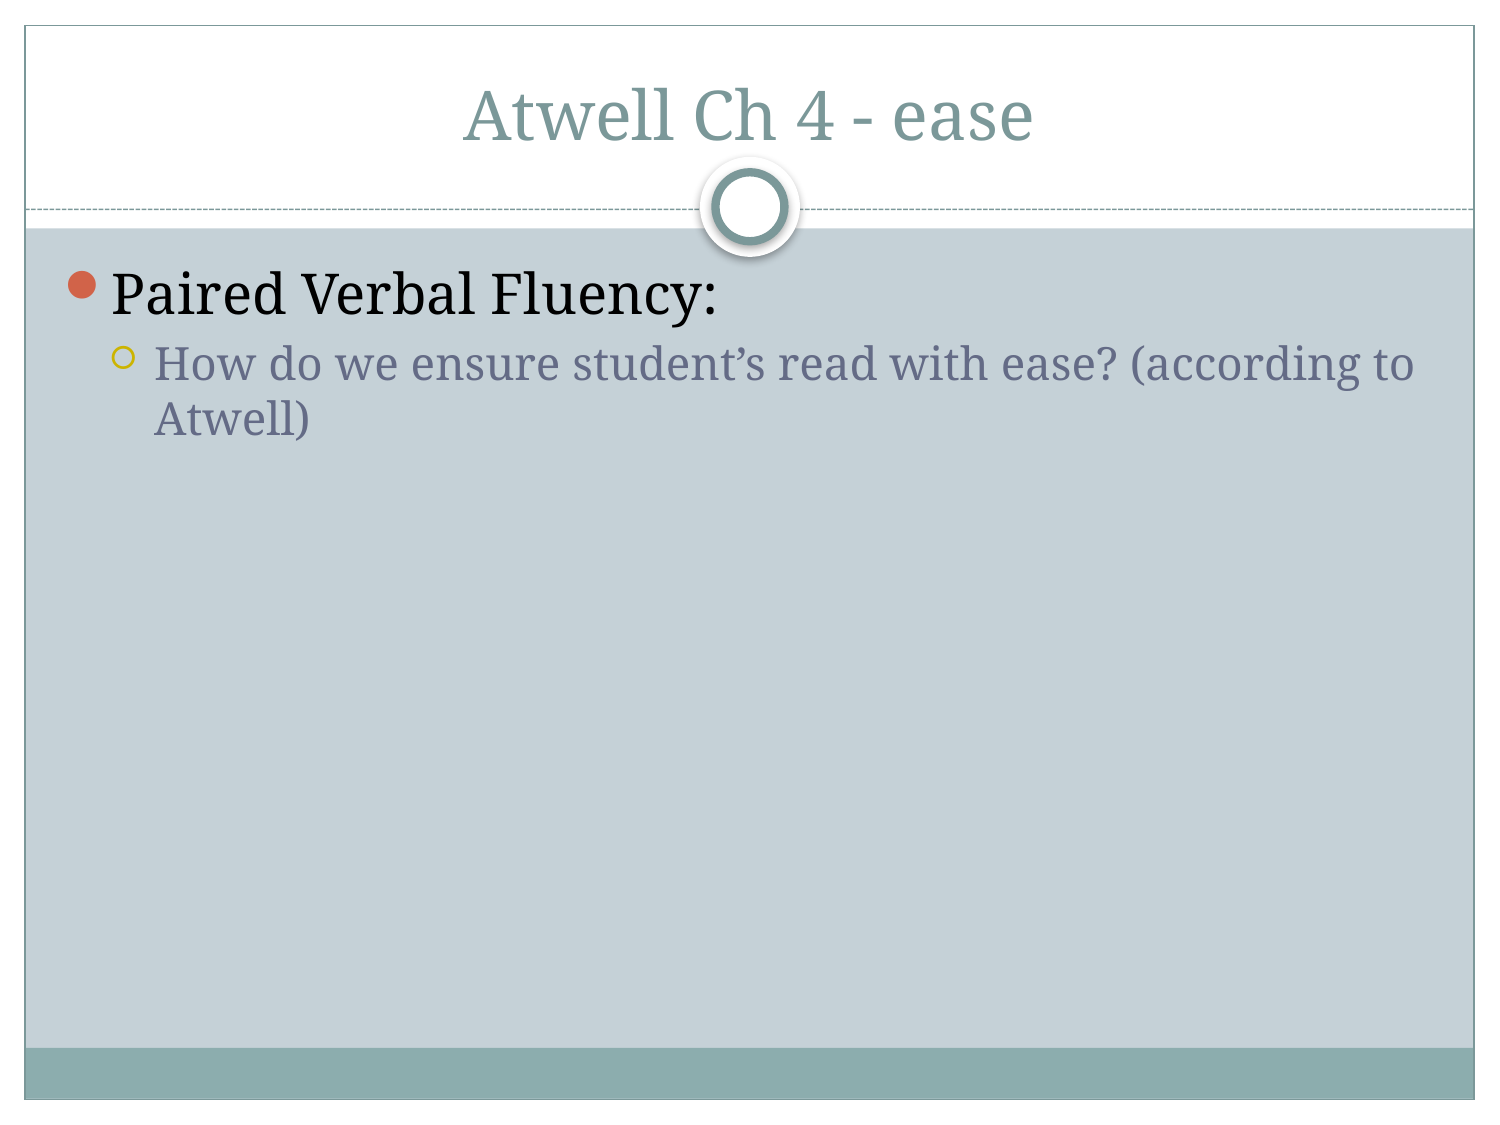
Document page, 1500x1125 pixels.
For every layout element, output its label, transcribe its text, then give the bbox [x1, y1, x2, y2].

title Atwell Ch 4 - ease [49, 37, 1450, 162]
list Paired Verbal Fluency: How do we ensure student’s read with ease? (according to Atwell) [49, 250, 1445, 1001]
